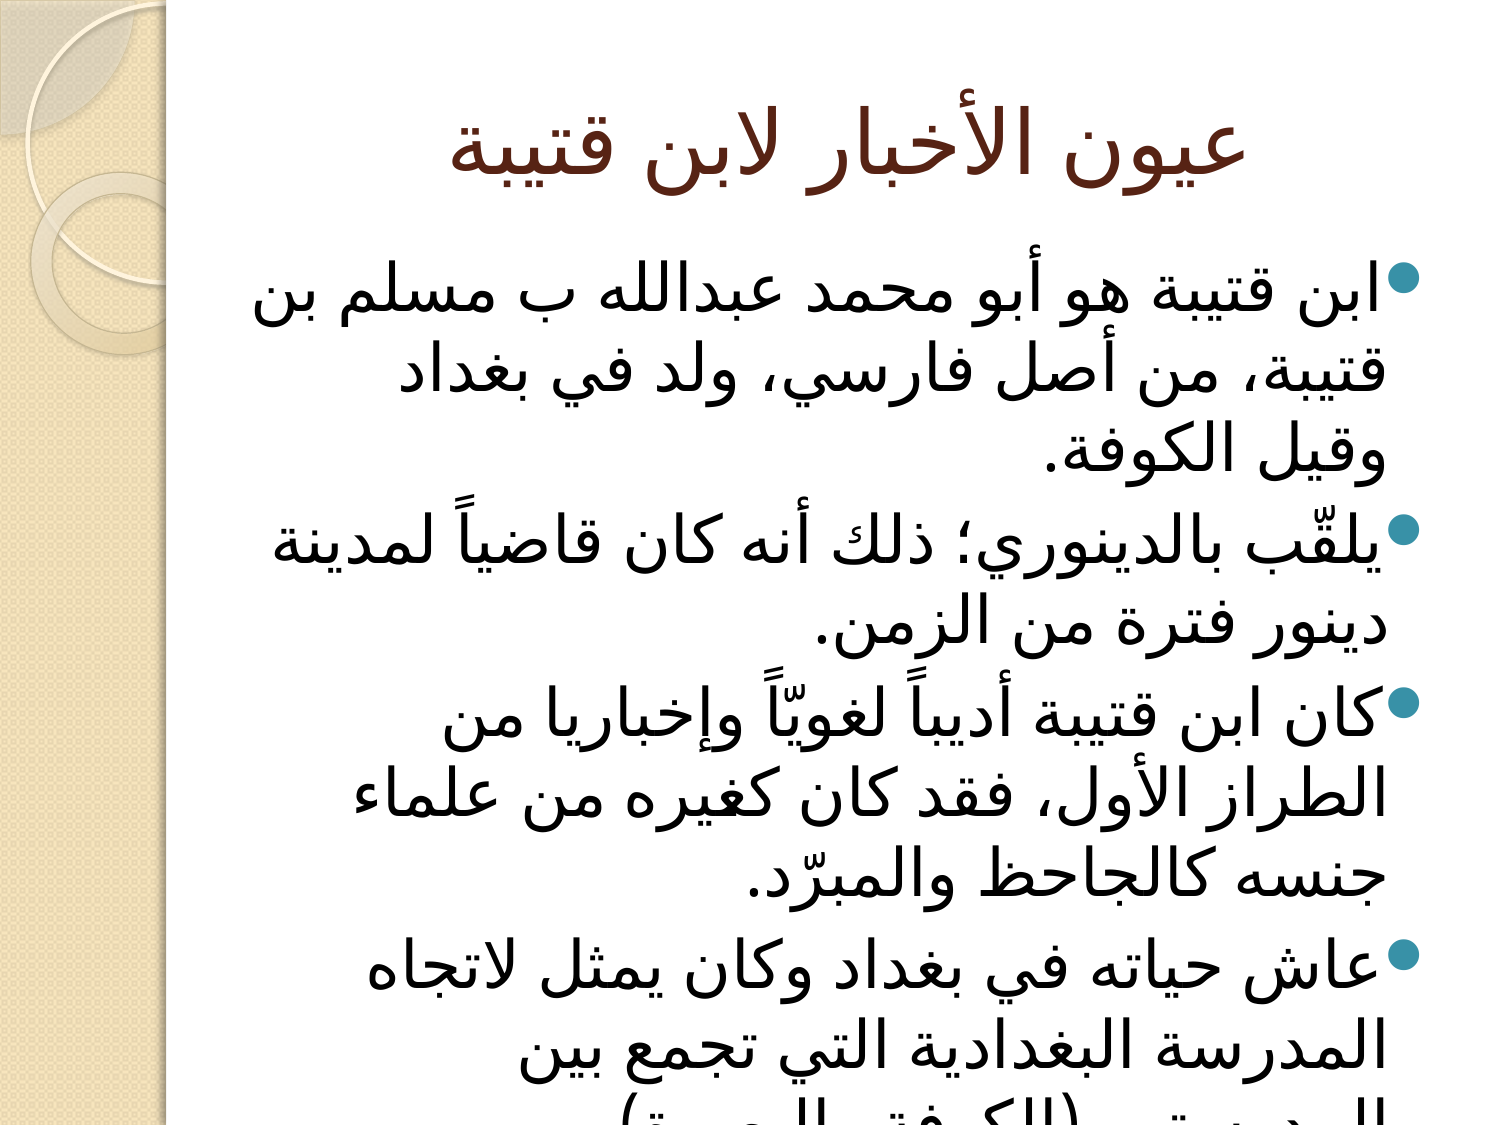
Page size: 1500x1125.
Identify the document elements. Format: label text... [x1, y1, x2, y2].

title عيون الأخبار لابن قتيبة [235, 45, 1466, 233]
list ابن قتيبة هو أبو محمد عبدالله ب مسلم بن قتيبة، من أصل فارسي، ولد في بغداد وقيل الكوفة. يلقّب بالدينوري؛ ذلك أنه كان قاضياً لمدينة دينور فترة من الزمن. كان ابن قتيبة أديباً لغويّاً وإخباريا من الطراز الأول، فقد كان كغيره من علماء جنسه كالجاحظ والمبرّد. عاش حياته في بغداد وكان يمثل لاتجاه المدرسة البغدادية التي تجمع بين المدرستين (الكوفة والبصرة) [235, 237, 1466, 1025]
